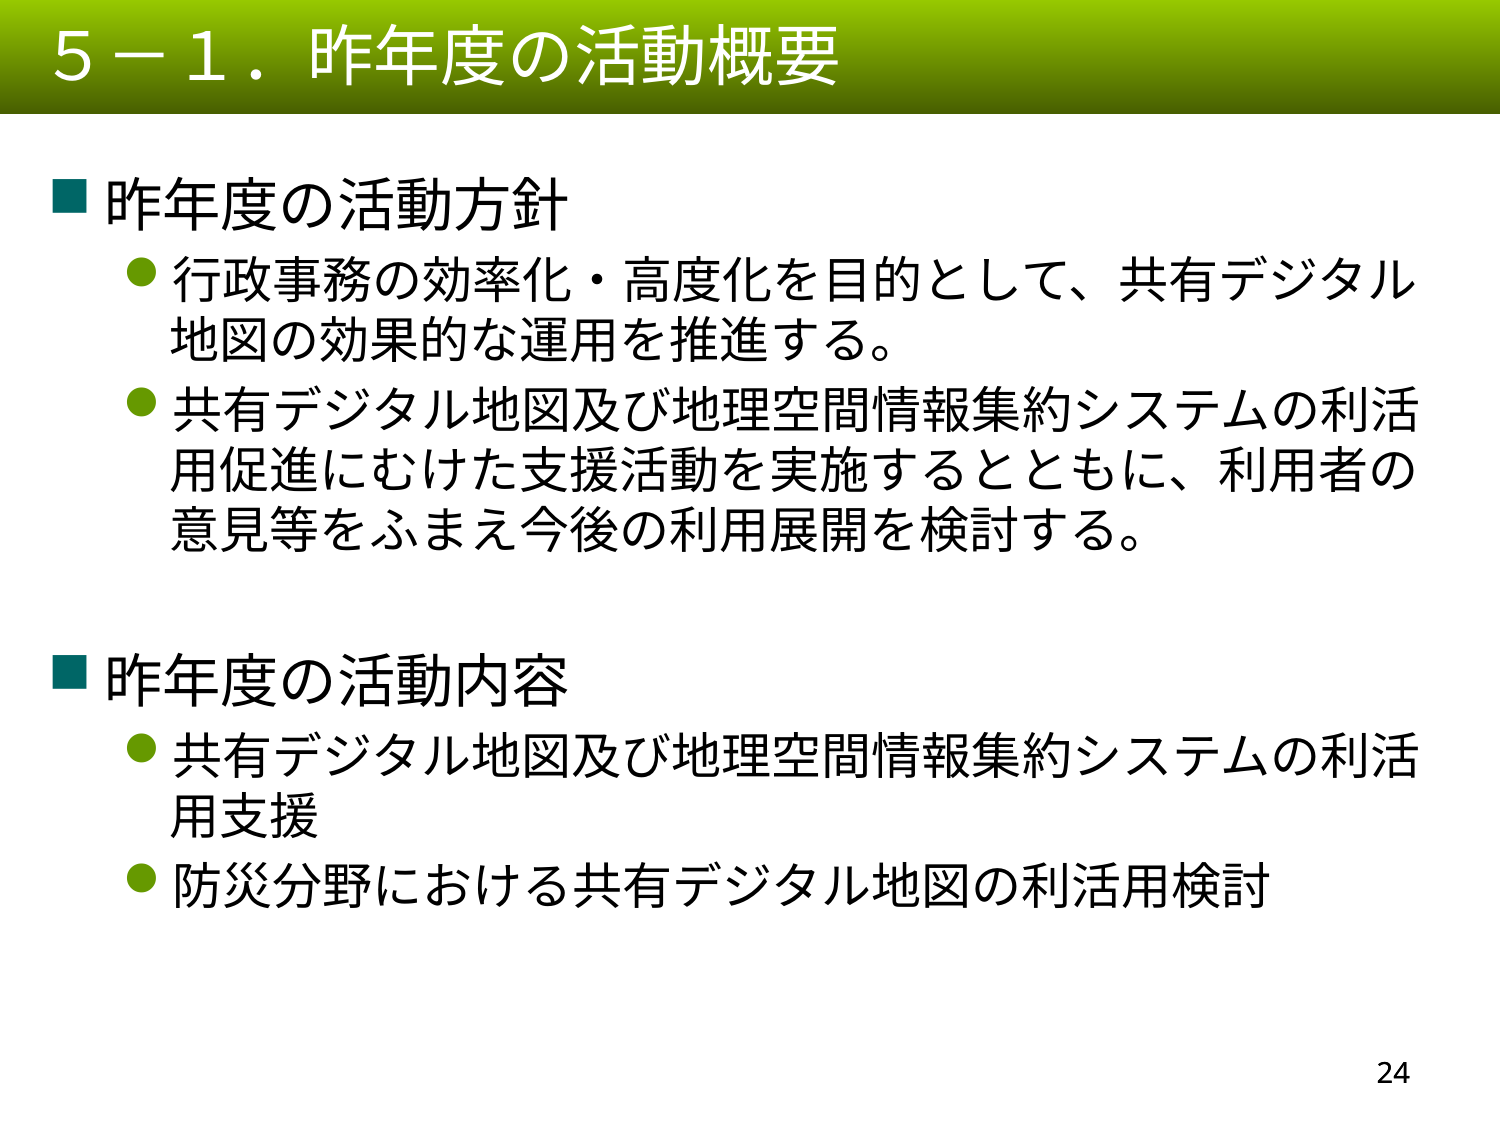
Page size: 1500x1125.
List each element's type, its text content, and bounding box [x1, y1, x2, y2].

text_box 23 [1074, 1046, 1425, 1103]
title ５－１．昨年度の活動概要 [25, 12, 1471, 96]
list 昨年度の活動方針 行政事務の効率化・高度化を目的として、共有デジタル地図の効果的な運用を推進する。 共有デジタル地図及び地理空間情報集約システムの利活用促進にむけた支援活動を実施するとともに、利用者の意見等をふまえ今後の利用展開を検討する。 昨年度の活動内容 共有デジタル地図及び地理空間情報集約システムの利活用支援 防災分野における共有デジタル地図の利活用検討 [32, 160, 1455, 1040]
